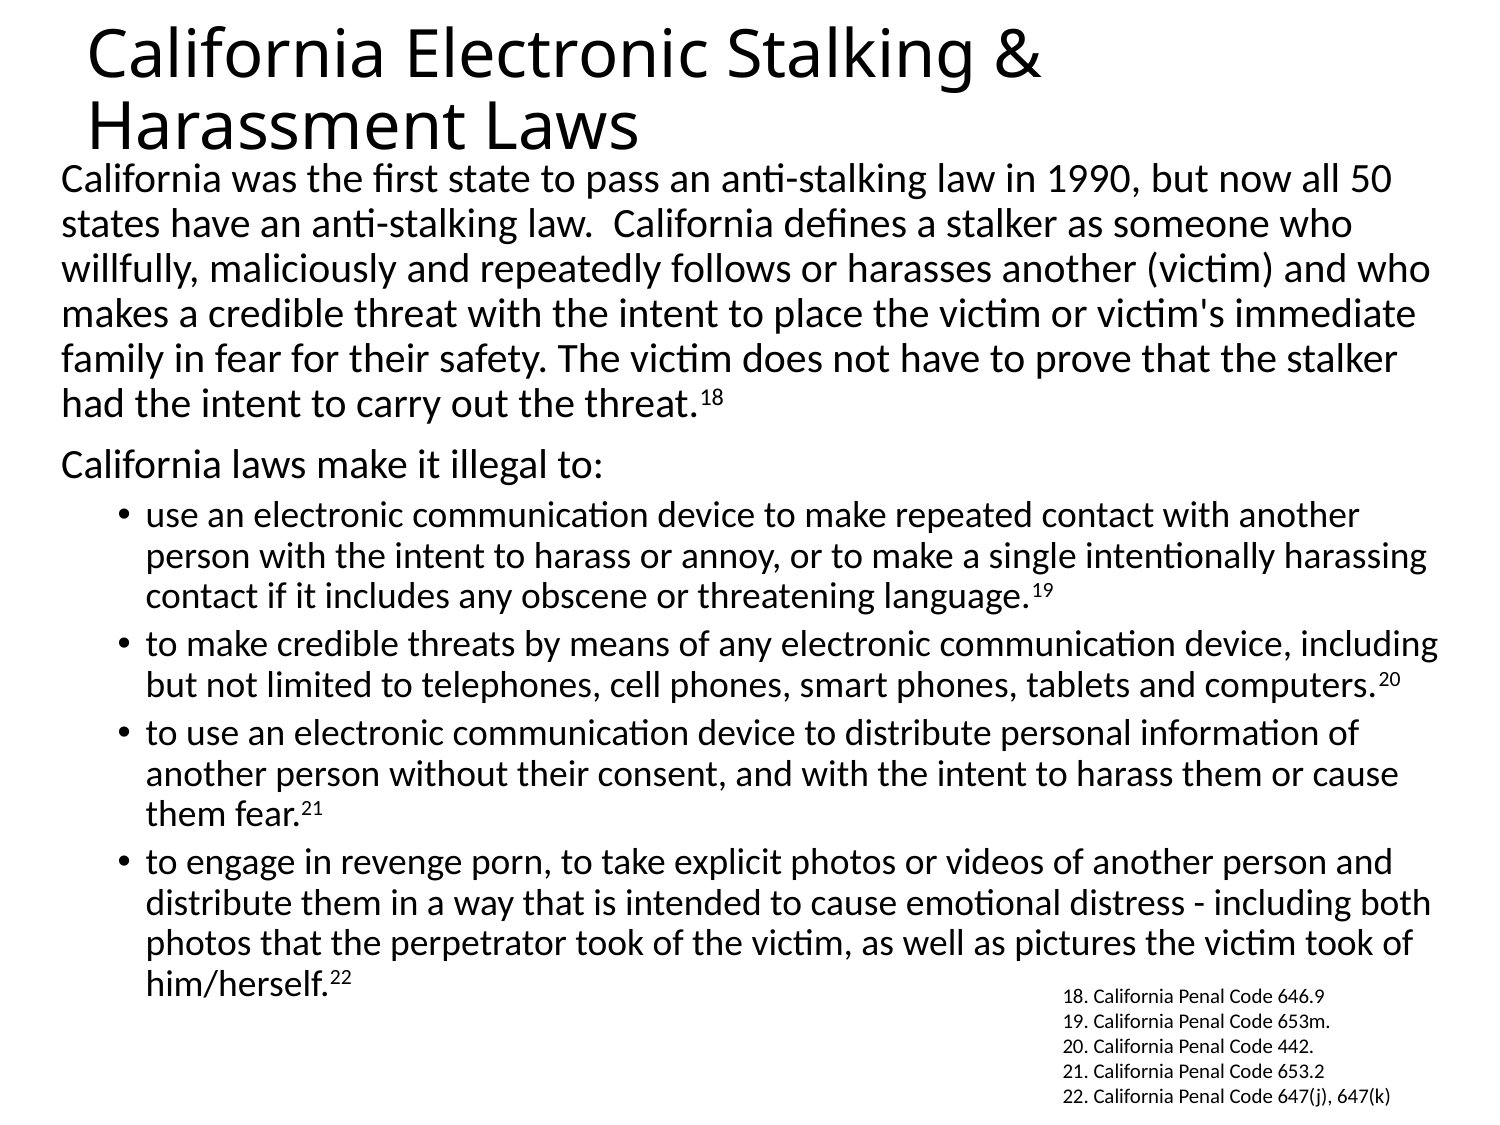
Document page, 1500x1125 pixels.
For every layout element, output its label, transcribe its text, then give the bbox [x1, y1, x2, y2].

title California Electronic Stalking & Harassment Laws [70, 33, 1429, 149]
text_box 18. California Penal Code 646.9 19. California Penal Code 653m. 20. California Penal Code 442. 21. California Penal Code 653.2 22. California Penal Code 647(j), 647(k) [1047, 975, 1429, 1116]
list California was the first state to pass an anti-stalking law in 1990, but now all 50 states have an anti-stalking law. California defines a stalker as someone who willfully, maliciously and repeatedly follows or harasses another (victim) and who makes a credible threat with the intent to place the victim or victim's immediate family in fear for their safety. The victim does not have to prove that the stalker had the intent to carry out the threat.18 California laws make it illegal to: use an electronic communication device to make repeated contact with another person with the intent to harass or annoy, or to make a single intentionally harassing contact if it includes any obscene or threatening language.19 to make credible threats by means of any electronic communication device, including but not limited to telephones, cell phones, smart phones, tablets and computers.20 to use an electronic communication device to distribute personal information of another person without their consent, and with the intent to harass them or cause them fear.21 to engage in revenge porn, to take explicit photos or videos of another person and distribute them in a way that is intended to cause emotional distress - including both photos that the perpetrator took of the victim, as well as pictures the victim took of him/herself.22 [45, 149, 1461, 986]
